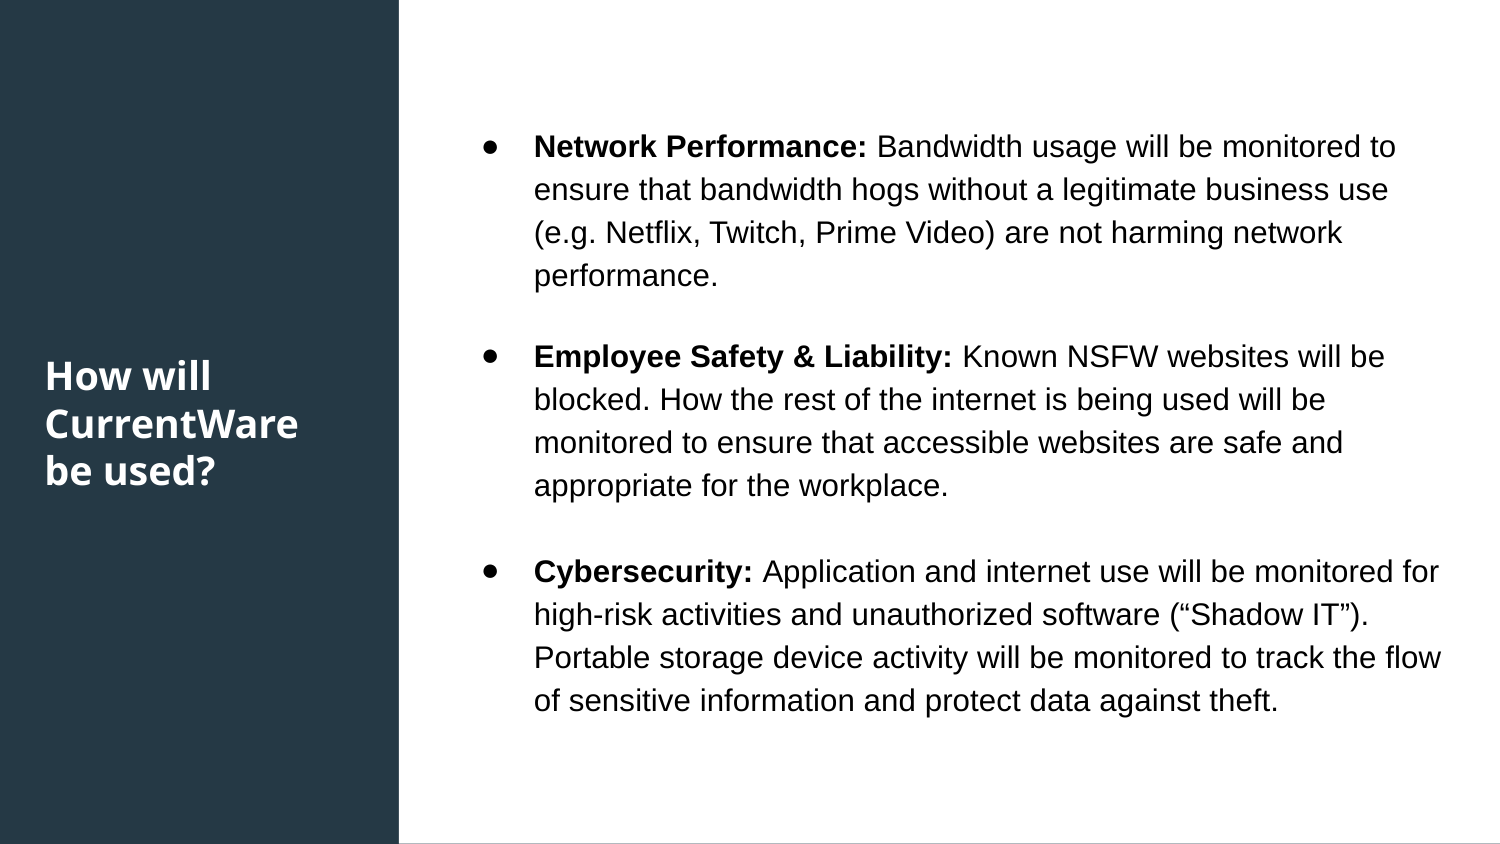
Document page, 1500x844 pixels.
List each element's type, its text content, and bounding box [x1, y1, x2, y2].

text_box Network Performance: Bandwidth usage will be monitored to ensure that bandwidth hogs without a legitimate business use (e.g. Netflix, Twitch, Prime Video) are not harming network performance. Employee Safety & Liability: Known NSFW websites will be blocked. How the rest of the internet is being used will be monitored to ensure that accessible websites are safe and appropriate for the workplace. Cybersecurity: Application and internet use will be monitored for high-risk activities and unauthorized software (“Shadow IT”). Portable storage device activity will be monitored to track the flow of sensitive information and protect data against theft. [443, 105, 1465, 733]
title How will CurrentWare be used? [29, 336, 359, 509]
